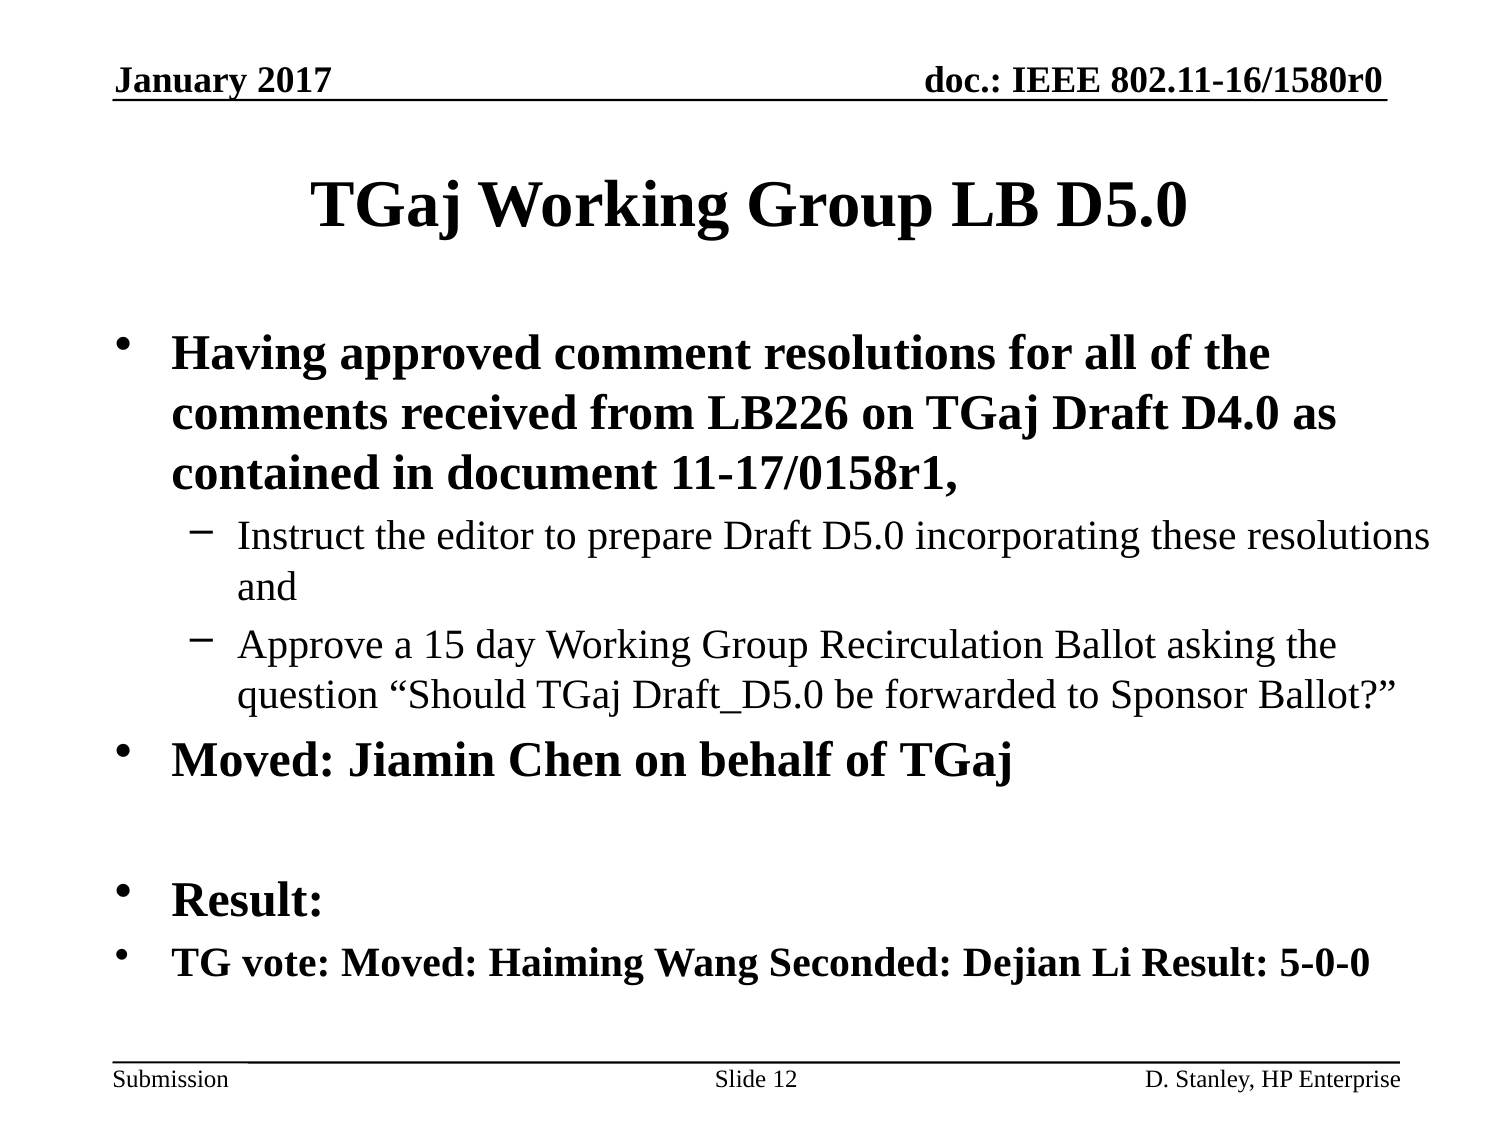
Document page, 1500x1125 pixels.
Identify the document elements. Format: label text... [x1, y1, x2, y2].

footer D. Stanley, HP Enterprise [878, 1061, 1402, 1093]
slide_number Slide 12 [712, 1061, 800, 1093]
title TGaj Working Group LB D5.0 [112, 112, 1388, 288]
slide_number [114, 54, 374, 101]
list Having approved comment resolutions for all of the comments received from LB226 on TGaj Draft D4.0 as contained in document 11-17/0158r1, Instruct the editor to prepare Draft D5.0 incorporating these resolutions and Approve a 15 day Working Group Recirculation Ballot asking the question “Should TGaj Draft_D5.0 be forwarded to Sponsor Ballot?” Moved: Jiamin Chen on behalf of TGaj Result: TG vote: Moved: Haiming Wang Seconded: Dejian Li Result: 5-0-0 [99, 312, 1463, 1050]
